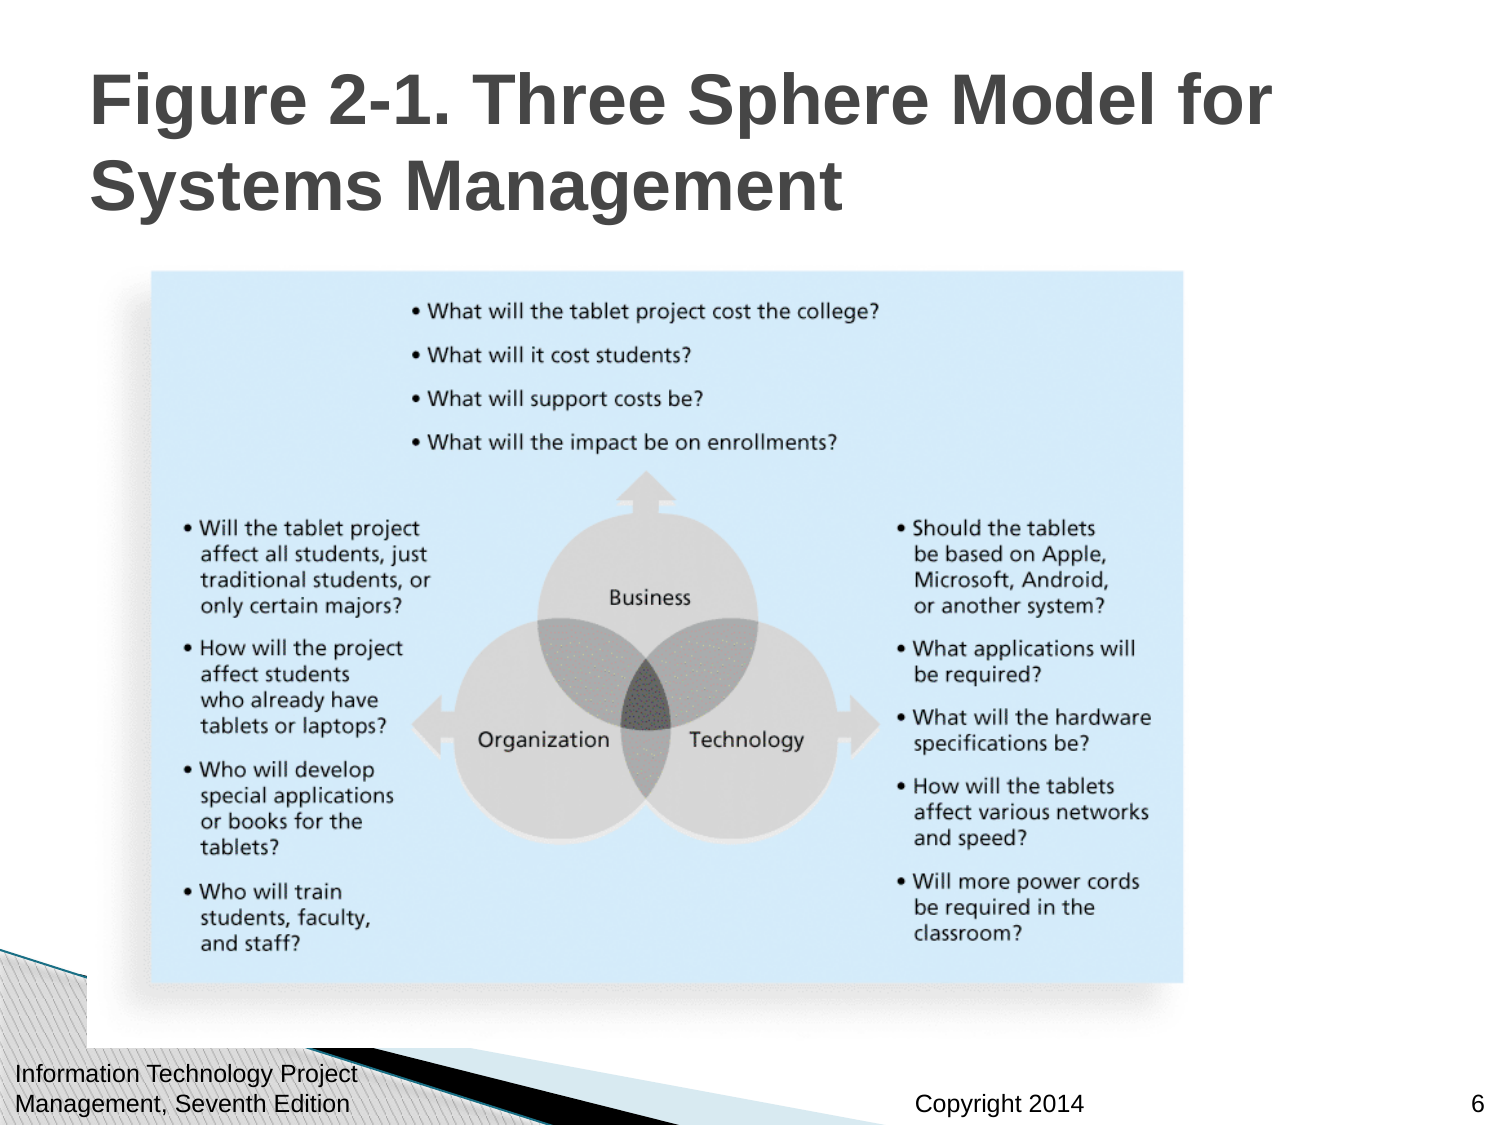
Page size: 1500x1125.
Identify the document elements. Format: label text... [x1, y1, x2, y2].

footer Information Technology Project Management, Seventh Edition [0, 1065, 425, 1125]
slide_number 6 [1408, 1065, 1500, 1125]
picture [87, 255, 1201, 1048]
title Figure 2-1. Three Sphere Model for Systems Management [75, 45, 1425, 233]
